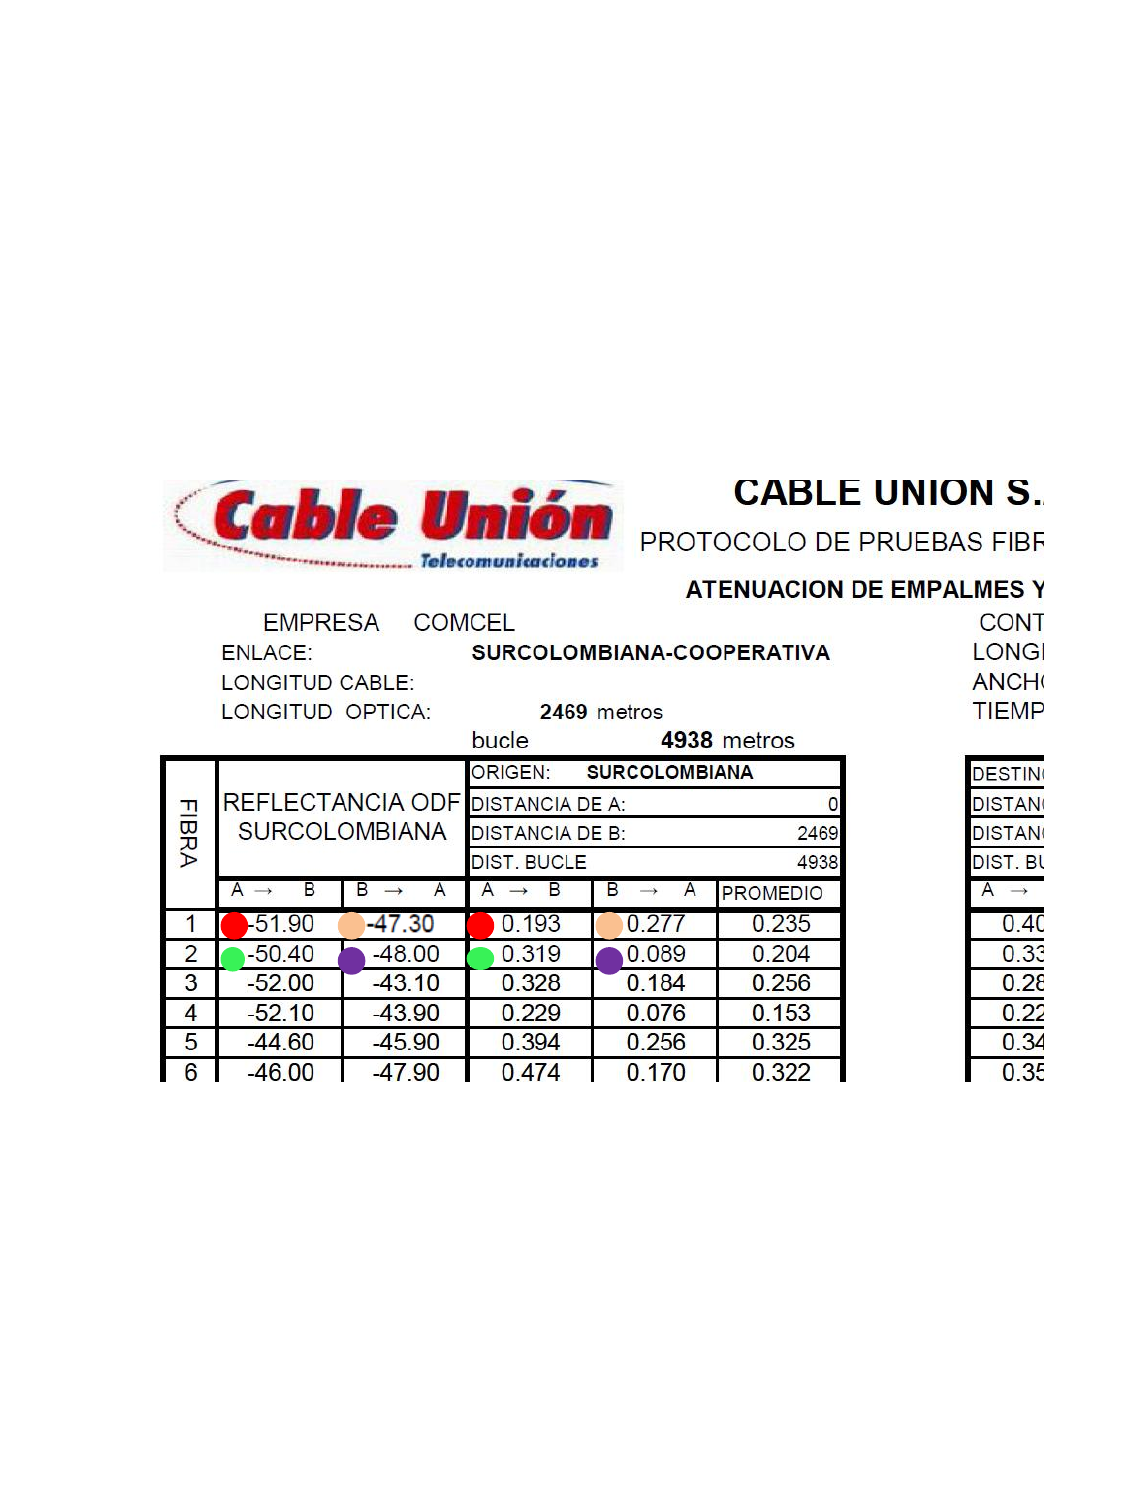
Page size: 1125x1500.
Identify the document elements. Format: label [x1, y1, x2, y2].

picture [58, 480, 1045, 1082]
